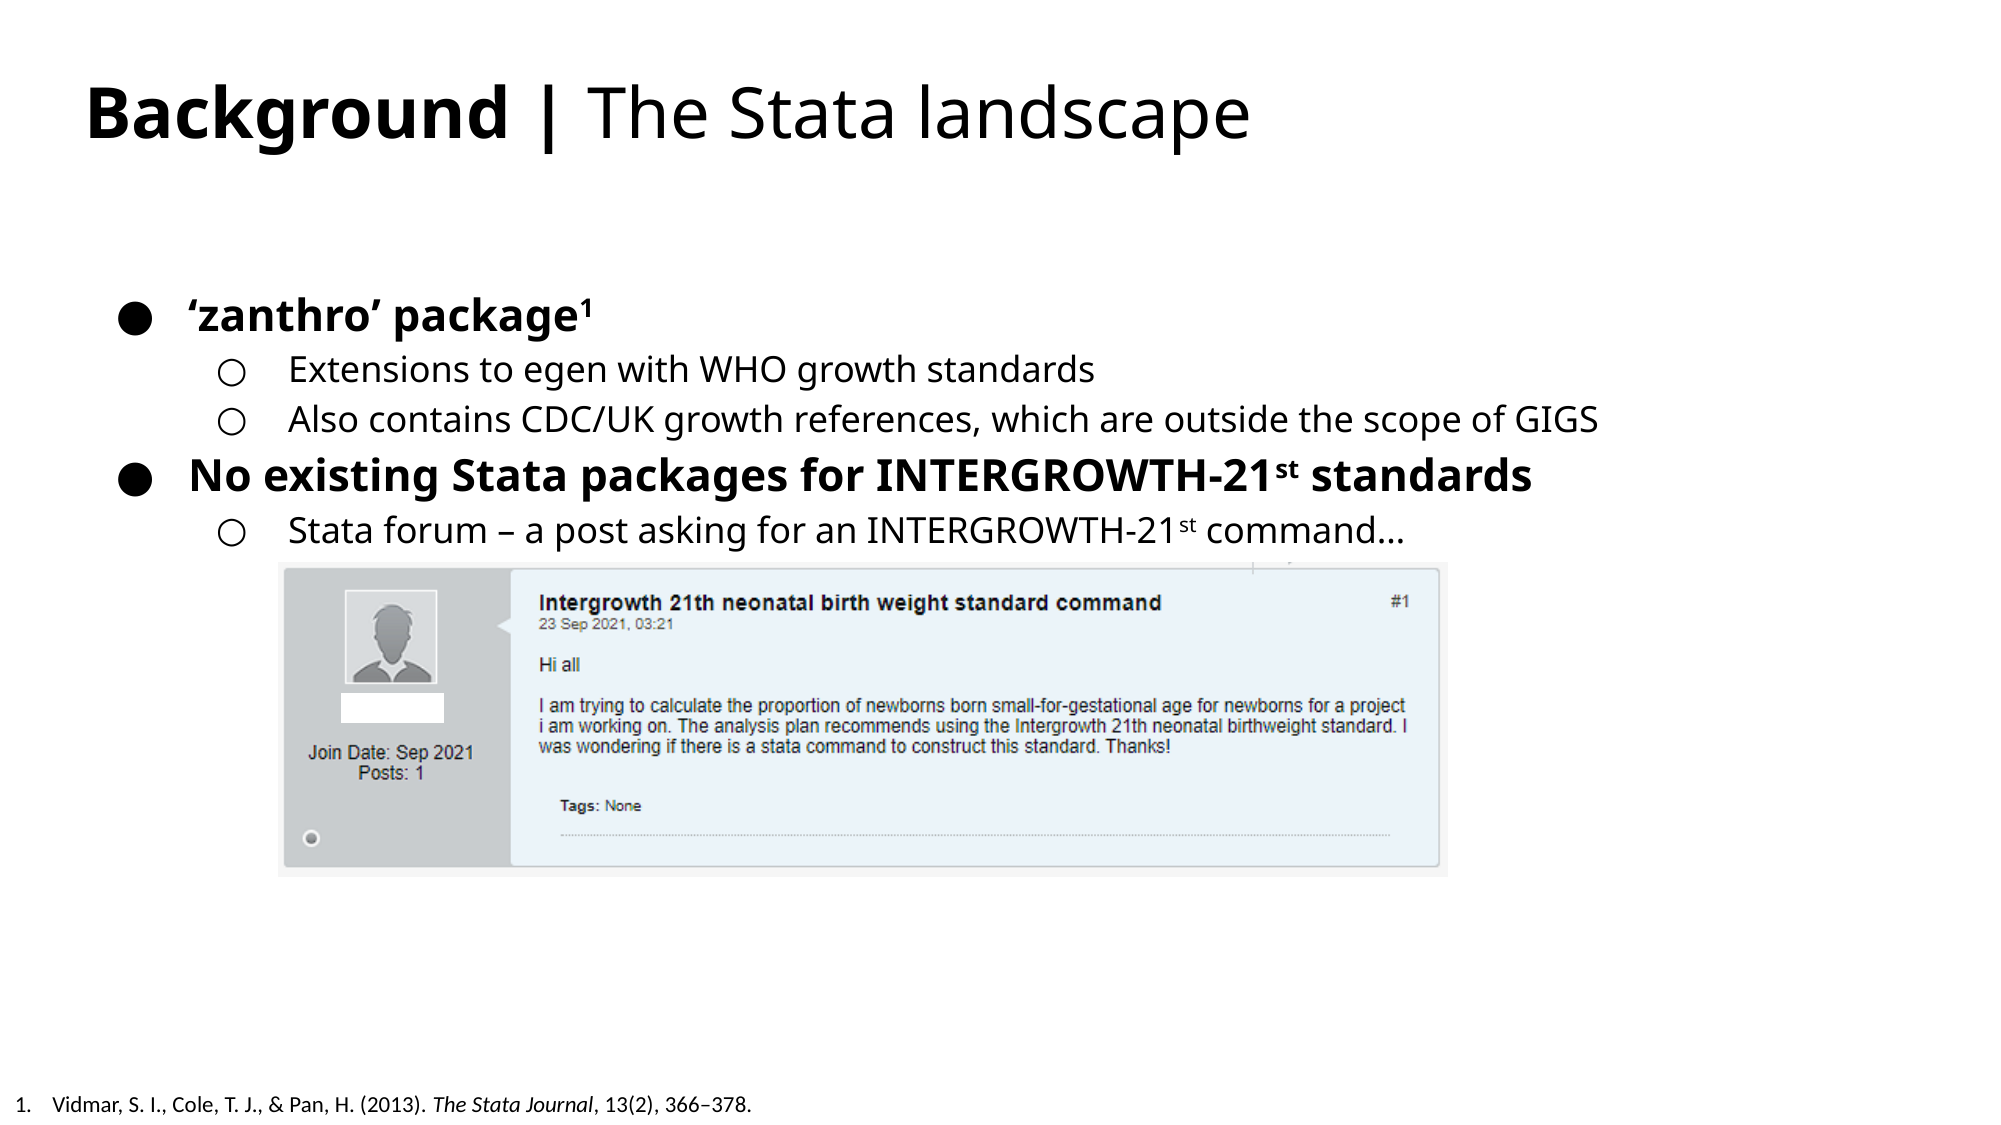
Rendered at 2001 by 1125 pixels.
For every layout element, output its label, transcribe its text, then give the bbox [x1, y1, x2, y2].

text_box Vidmar, S. I., Cole, T. J., & Pan, H. (2013). The Stata Journal, 13(2), 366–378. [0, 1082, 1726, 1125]
list ‘zanthro’ package1 Extensions to egen with WHO growth standards Also contains CDC/UK growth references, which are outside the scope of GIGS No existing Stata packages for INTERGROWTH-21st standards Stata forum – a post asking for an INTERGROWTH-21st command… [68, 258, 1971, 1032]
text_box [278, 562, 1448, 877]
title Background | The Stata landscape [64, 48, 1928, 174]
